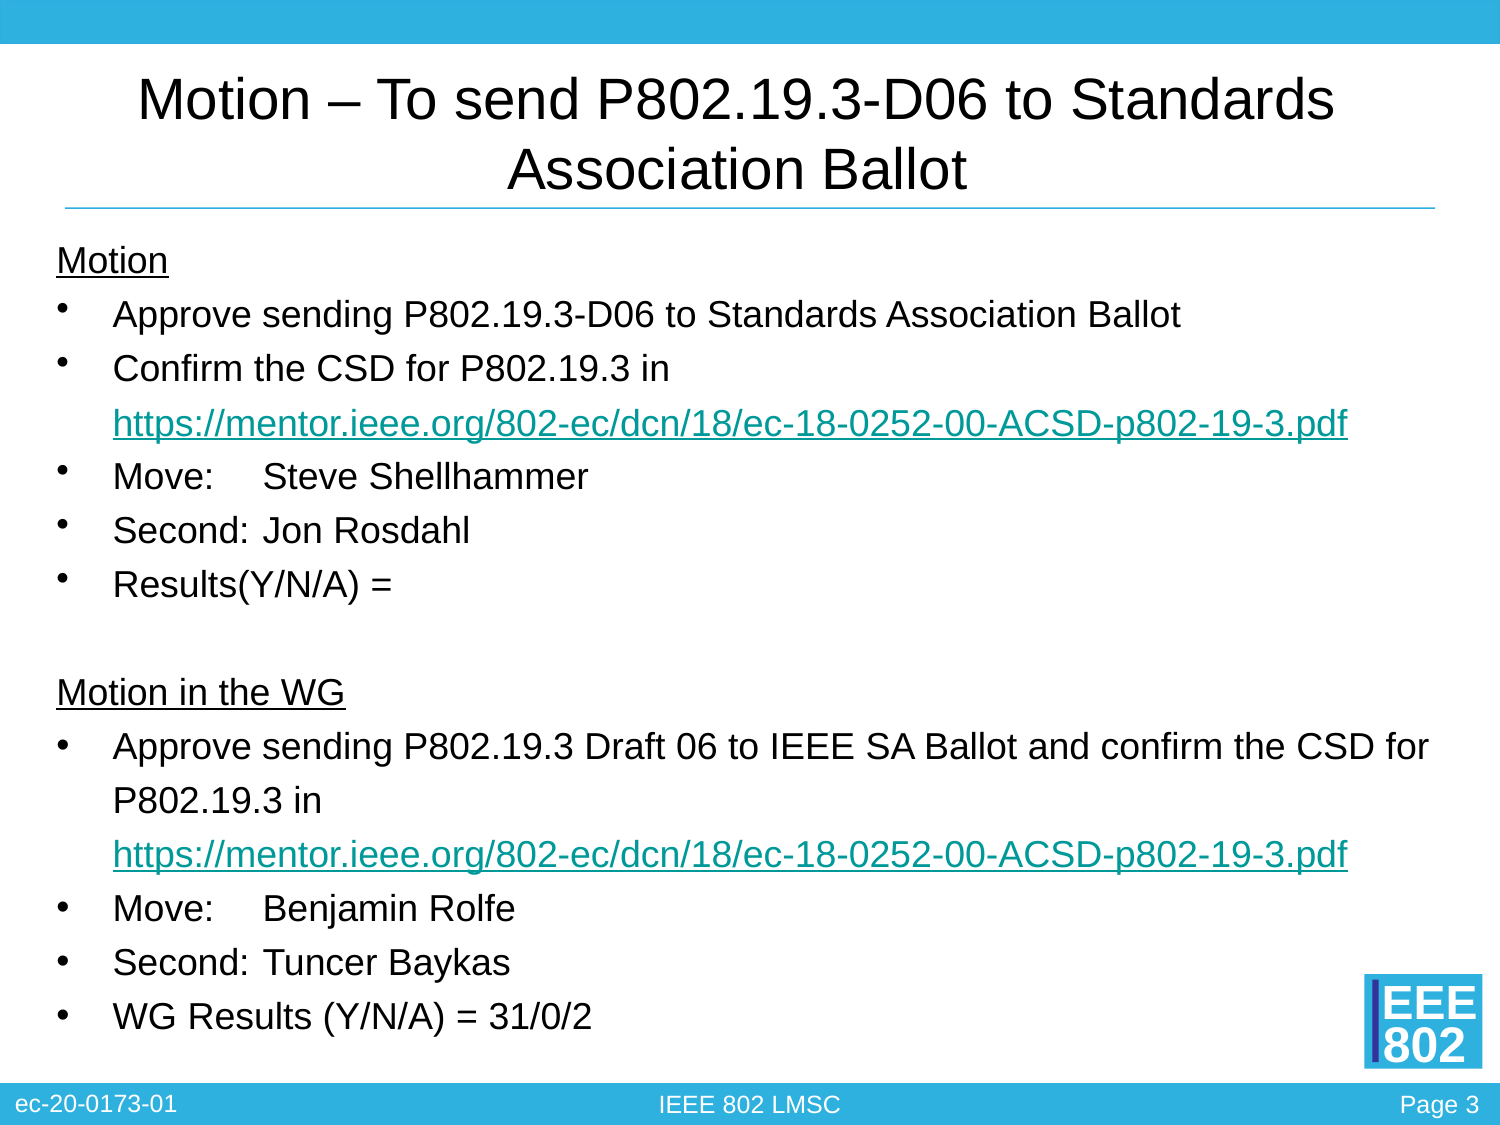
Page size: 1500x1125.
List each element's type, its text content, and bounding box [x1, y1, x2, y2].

title Motion – To send P802.19.3-D06 to Standards Association Ballot [37, 66, 1438, 197]
list Motion Approve sending P802.19.3-D06 to Standards Association Ballot Confirm the CSD for P802.19.3 in https://mentor.ieee.org/802-ec/dcn/18/ec-18-0252-00-ACSD-p802-19-3.pdf Move: Steve Shellhammer Second: Jon Rosdahl Results(Y/N/A) = Motion in the WG Approve sending P802.19.3 Draft 06 to IEEE SA Ballot and confirm the CSD for P802.19.3 in https://mentor.ieee.org/802-ec/dcn/18/ec-18-0252-00-ACSD-p802-19-3.pdf Move: Benjamin Rolfe Second: Tuncer Baykas WG Results (Y/N/A) = 31/0/2 [41, 220, 1450, 1063]
